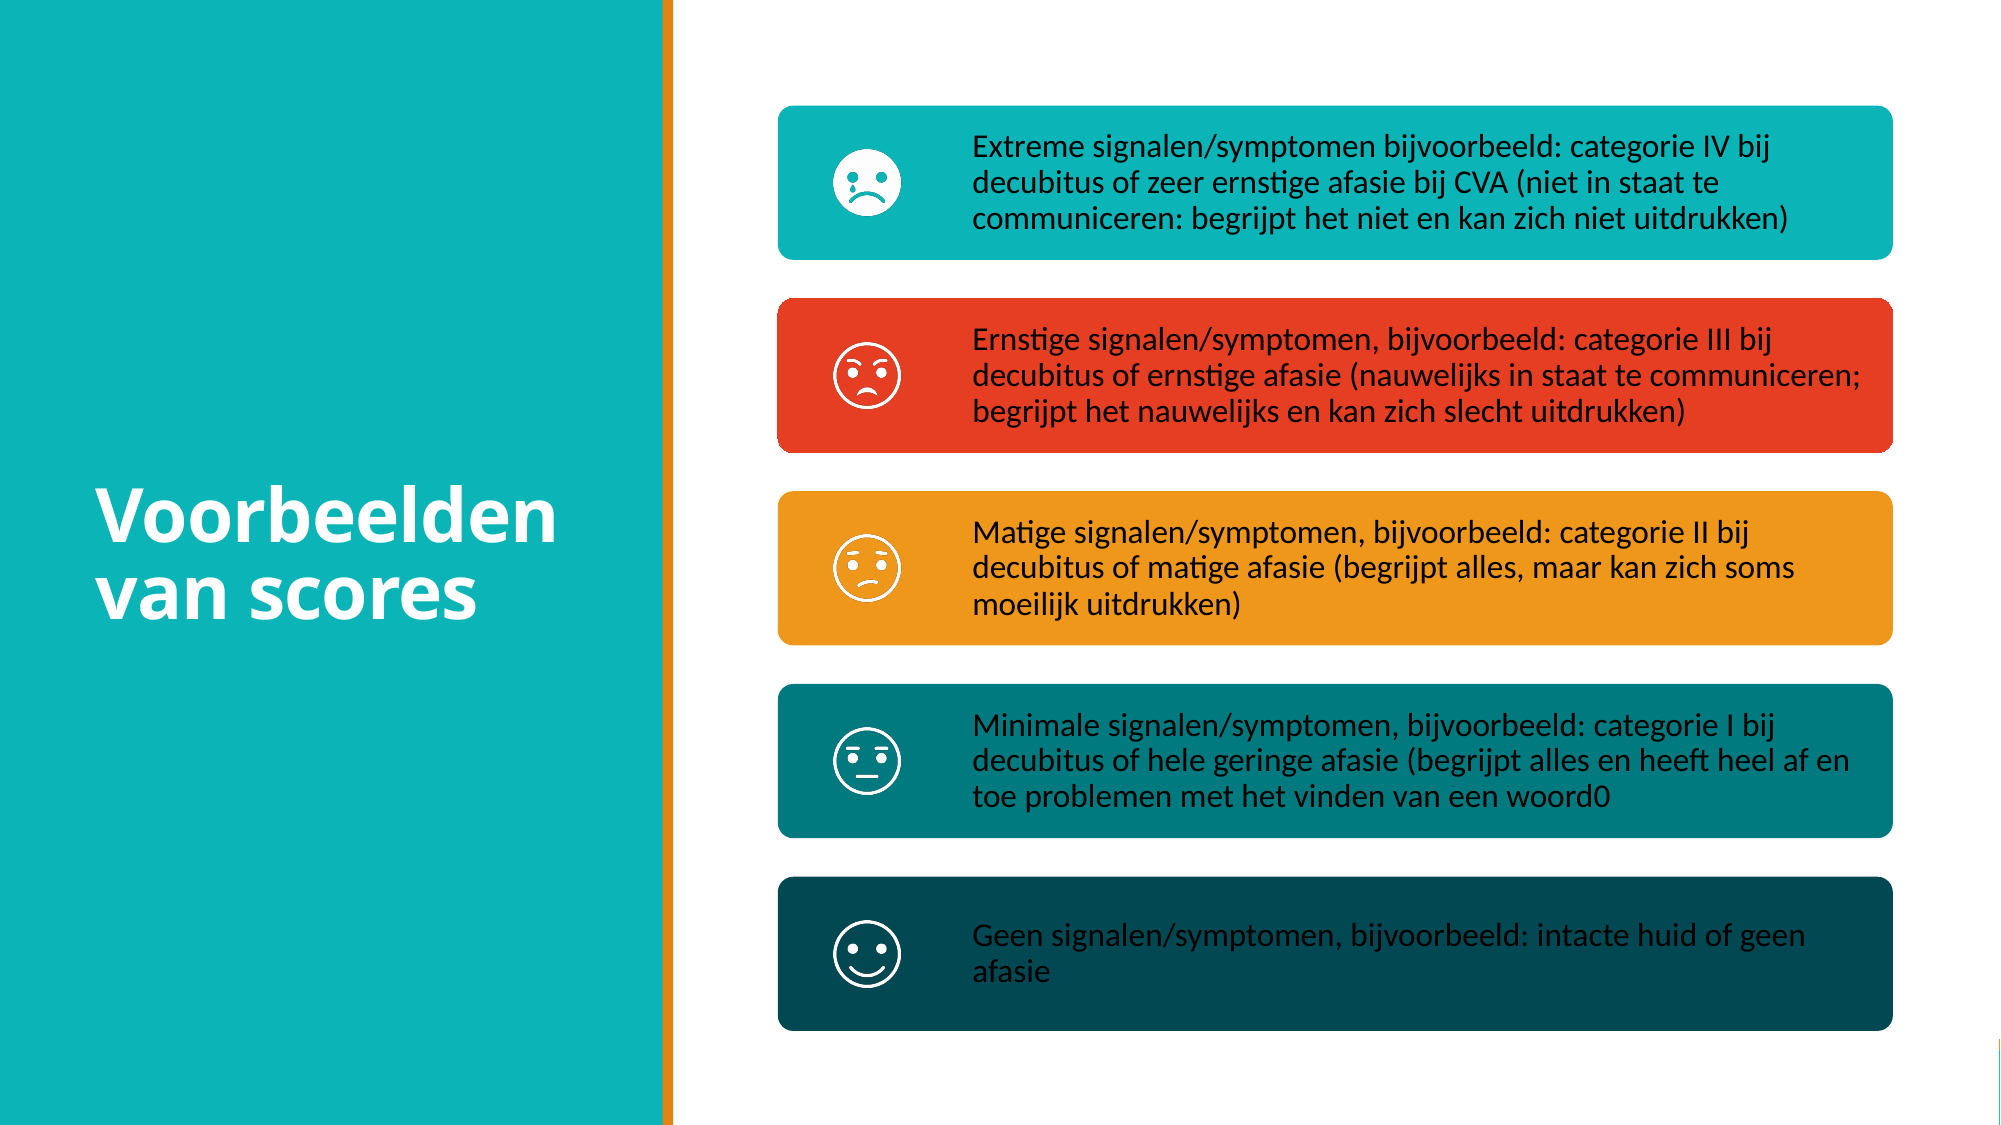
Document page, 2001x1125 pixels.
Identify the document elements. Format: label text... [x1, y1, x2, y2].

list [777, 104, 1894, 1033]
title Voorbeelden van scores [80, 84, 587, 1032]
text_box [0, 0, 661, 1125]
text_box [661, 0, 674, 1125]
text_box [674, 0, 2000, 1125]
